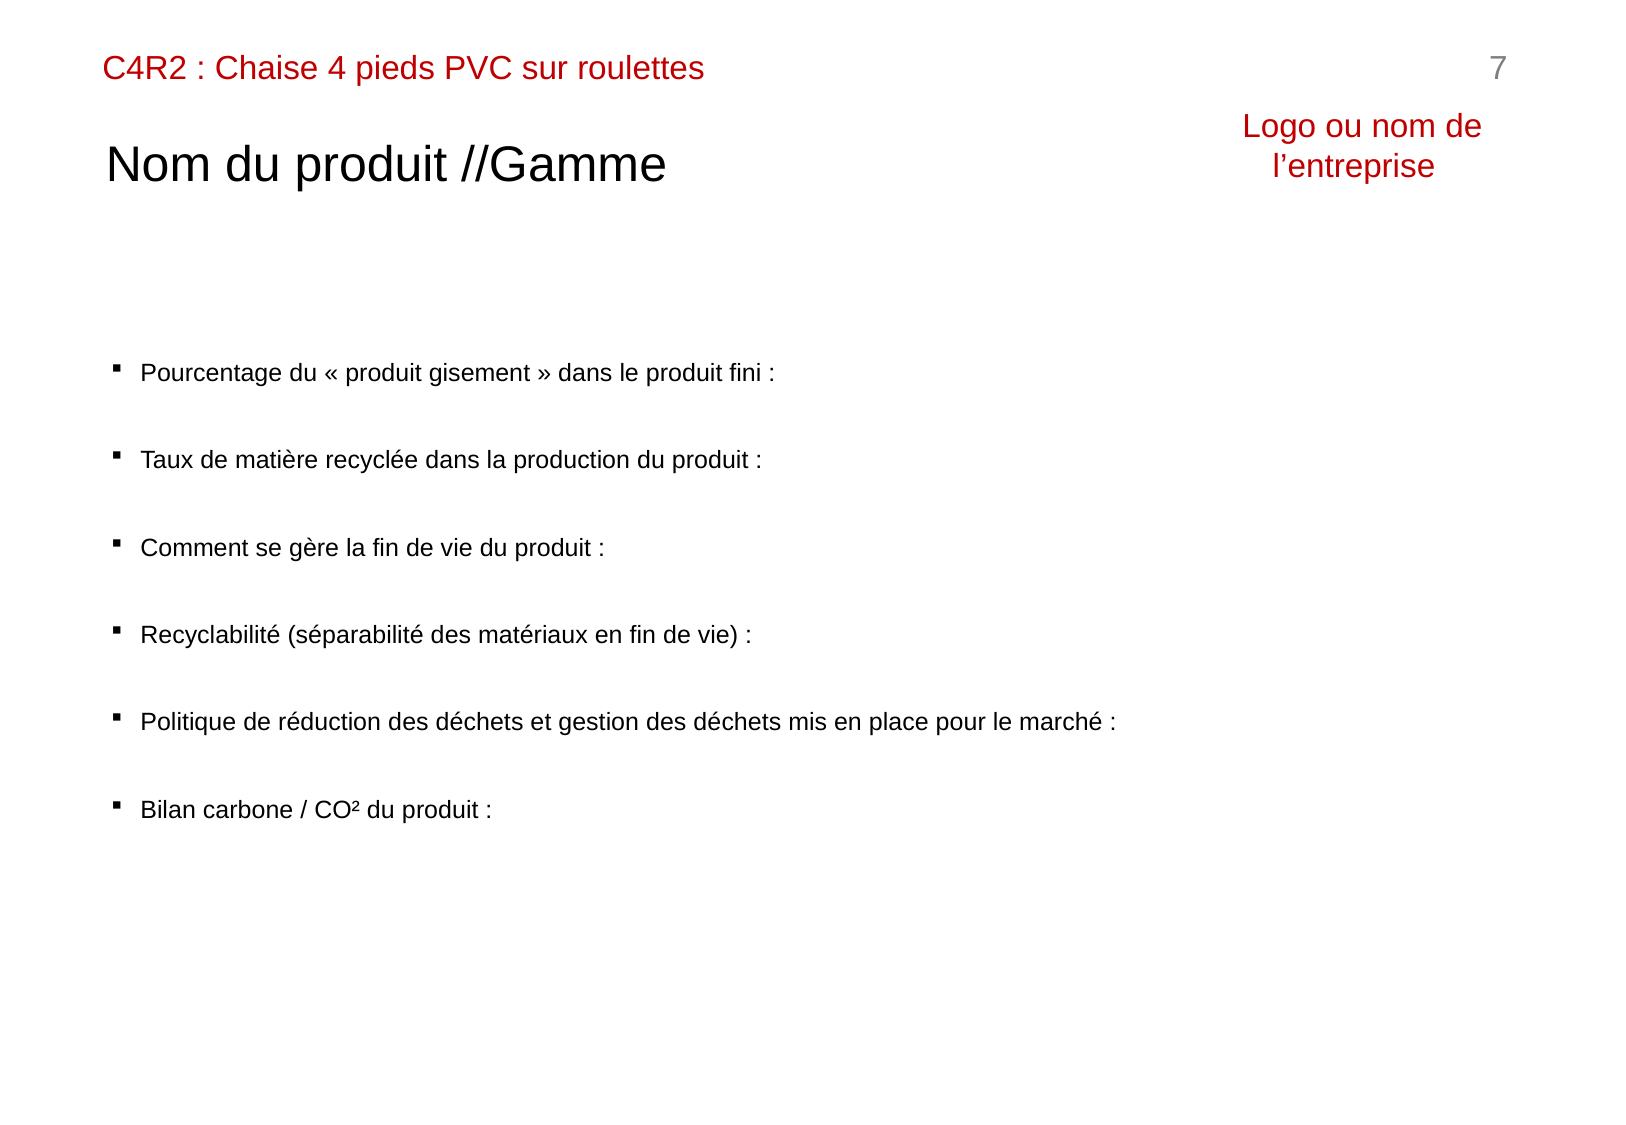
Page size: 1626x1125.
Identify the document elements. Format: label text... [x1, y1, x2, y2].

title C4R2 : Chaise 4 pieds PVC sur roulettes [102, 19, 1426, 109]
slide_number 7 [1426, 19, 1523, 91]
list Nom du produit //Gamme [91, 109, 1523, 215]
text_box Logo ou nom de l’entreprise [1141, 91, 1567, 197]
text_box Pourcentage du « produit gisement » dans le produit fini : Taux de matière recyclée dans la production du produit : Comment se gère la fin de vie du produit : Recyclabilité (séparabilité des matériaux en fin de vie) : Politique de réduction des déchets et gestion des déchets mis en place pour le marché : Bilan carbone / CO² du produit : [81, 304, 1333, 1067]
